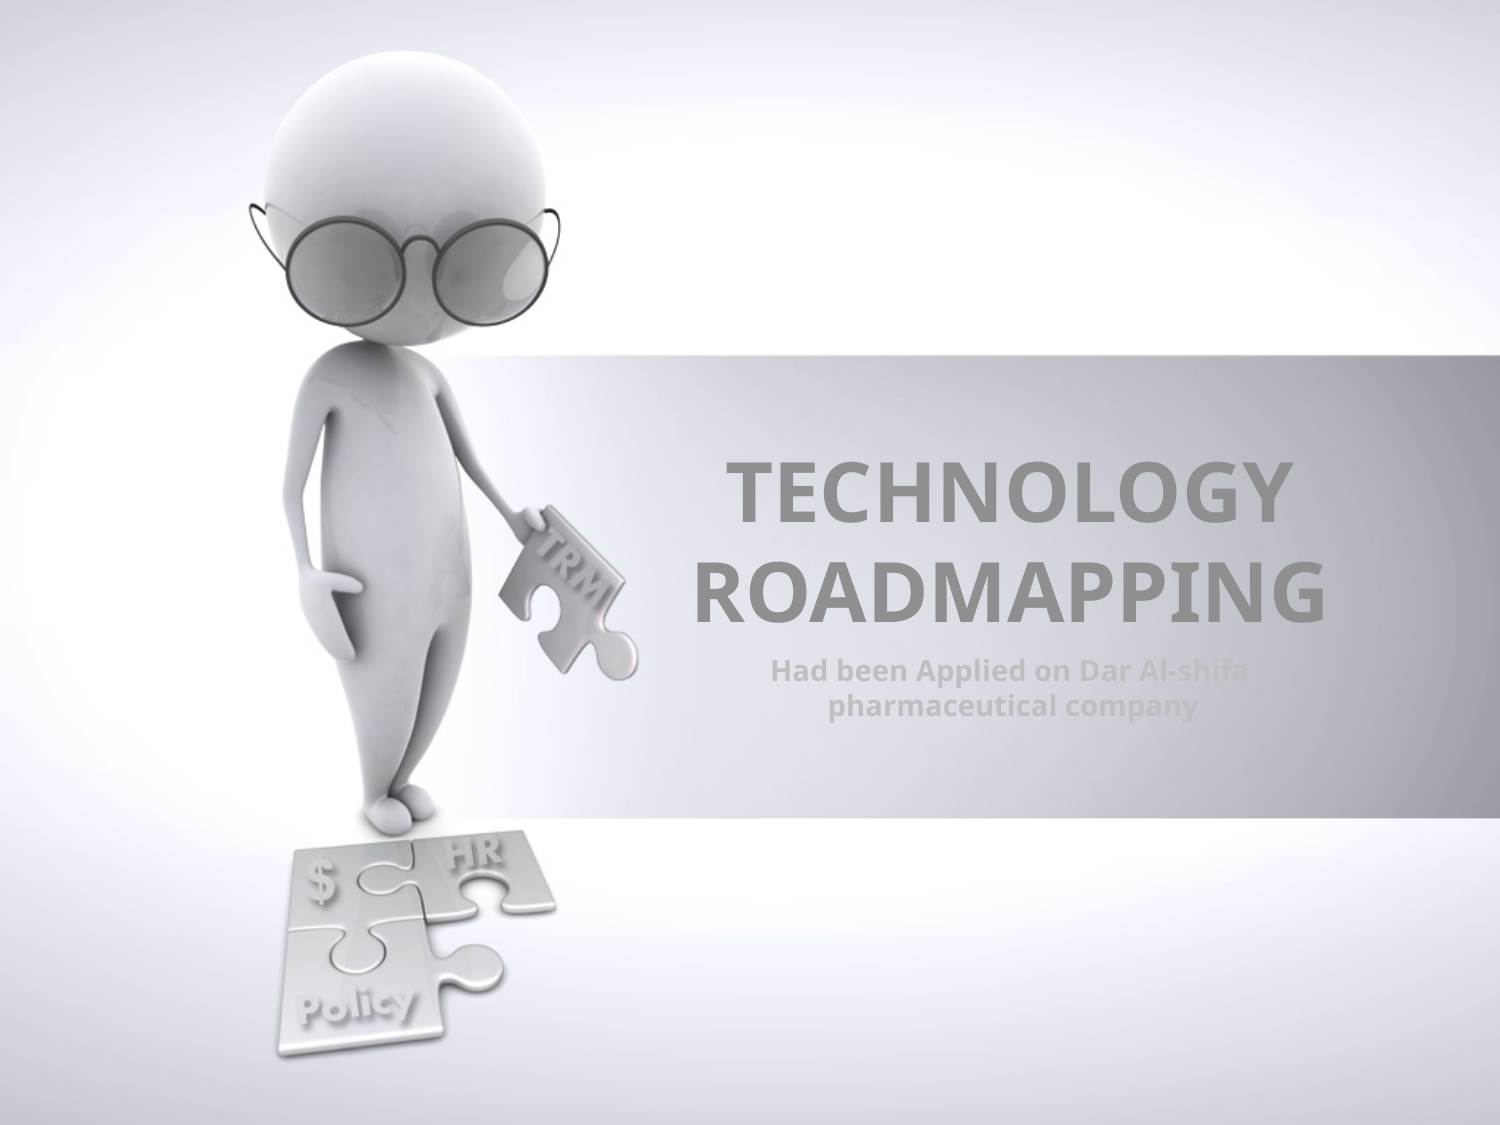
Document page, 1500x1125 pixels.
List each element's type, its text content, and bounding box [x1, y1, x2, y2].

picture [0, 0, 1500, 1125]
title Technology RoadMapping [501, 408, 1500, 670]
subtitle Had been Applied on Dar Al-shifa pharmaceutical company [679, 644, 1348, 692]
